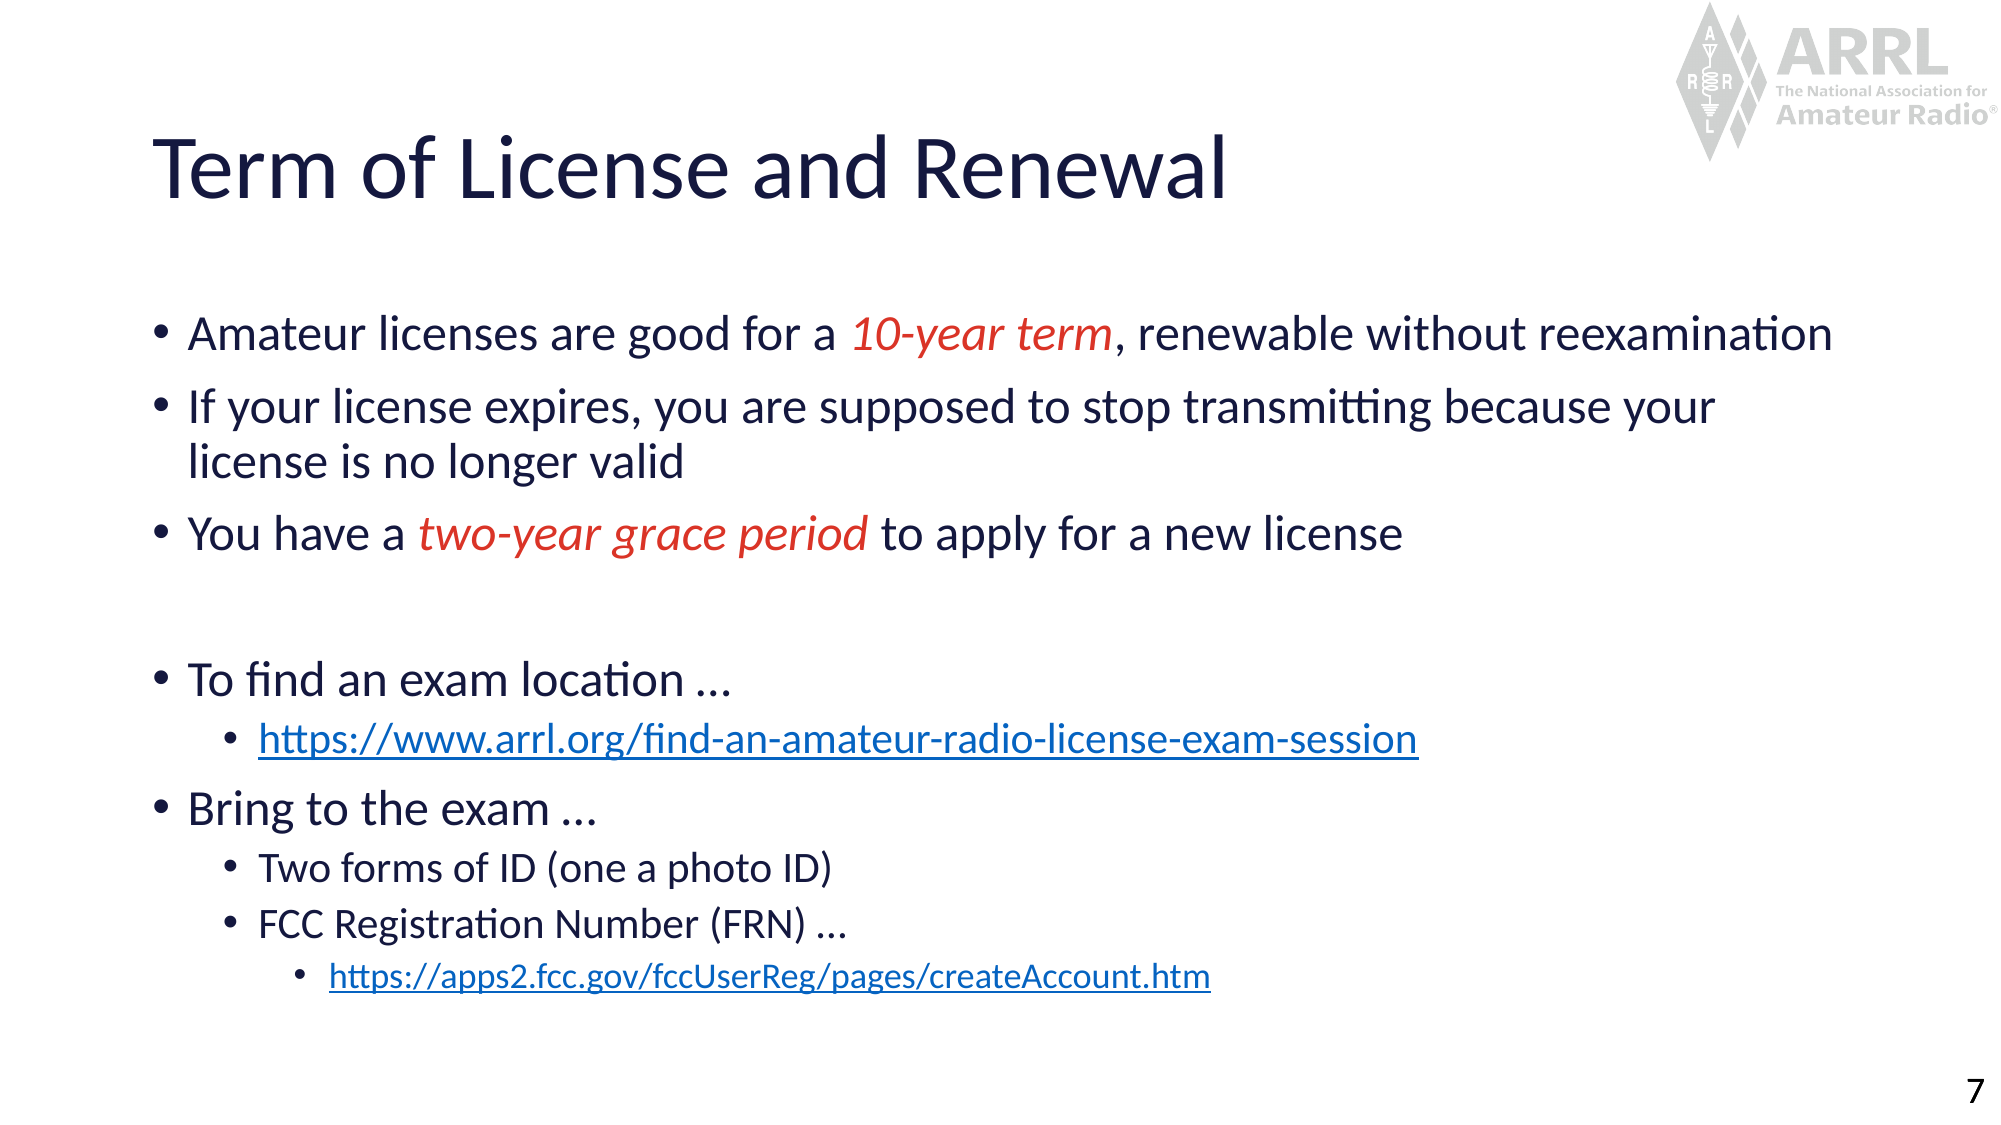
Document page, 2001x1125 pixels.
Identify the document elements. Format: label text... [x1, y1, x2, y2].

list Amateur licenses are good for a 10-year term, renewable without reexamination If your license expires, you are supposed to stop transmitting because your license is no longer valid You have a two-year grace period to apply for a new license To find an exam location … https://www.arrl.org/find-an-amateur-radio-license-exam-session Bring to the exam … Two forms of ID (one a photo ID) FCC Registration Number (FRN) … https://apps2.fcc.gov/fccUserReg/pages/createAccount.htm [137, 299, 1863, 1066]
picture [1674, 0, 2000, 164]
title Term of License and Renewal [137, 59, 1863, 278]
